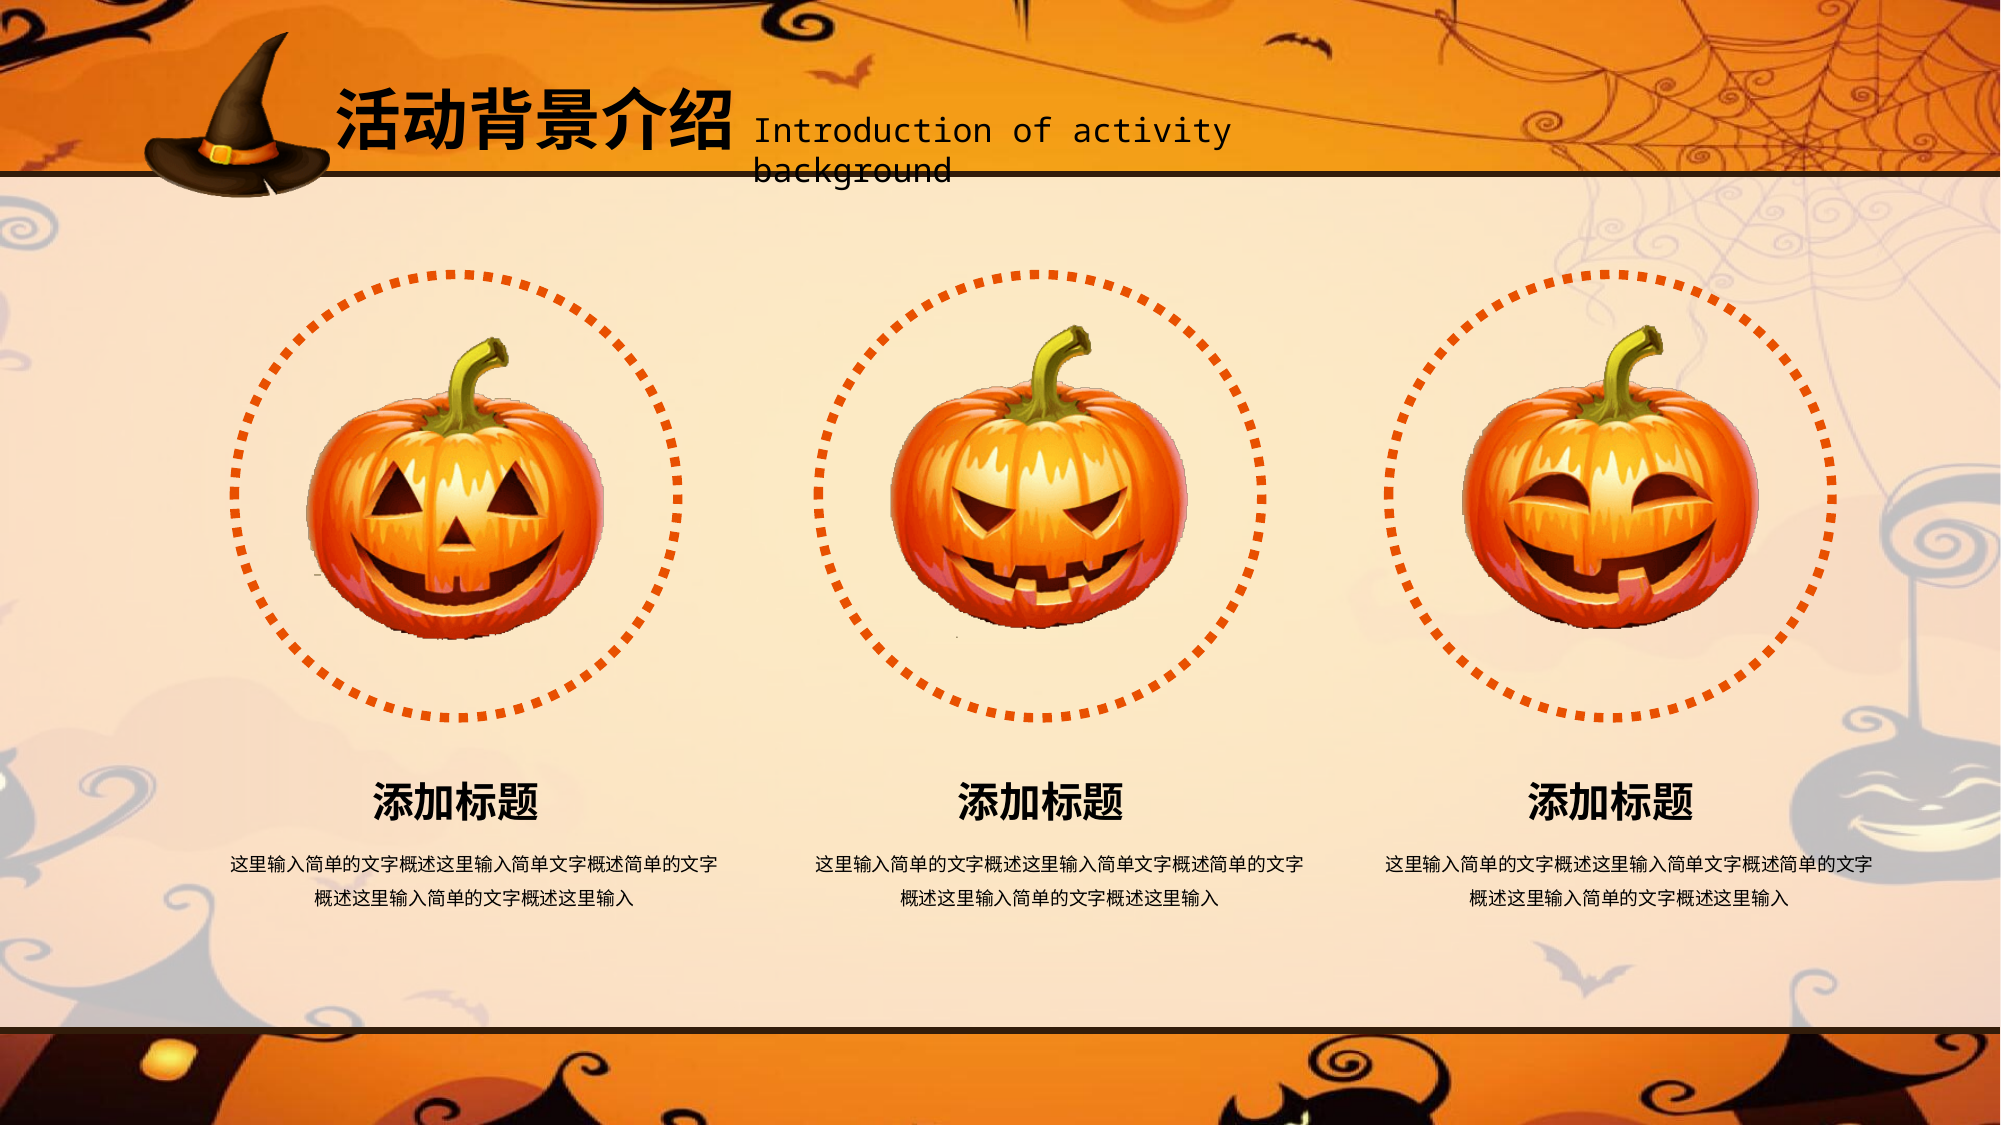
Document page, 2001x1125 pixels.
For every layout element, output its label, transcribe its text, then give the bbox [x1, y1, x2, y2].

picture [1441, 313, 1779, 656]
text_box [209, 768, 738, 914]
text_box [817, 357, 866, 635]
text_box [0, 173, 2000, 1032]
text_box [1482, 273, 1739, 314]
text_box [233, 352, 286, 641]
text_box 活动背景介绍 [330, 63, 752, 167]
text_box [884, 656, 1196, 719]
text_box [1779, 350, 1834, 642]
text_box [626, 352, 679, 641]
text_box [1387, 352, 1441, 641]
picture [286, 325, 626, 668]
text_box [1365, 768, 1894, 914]
text_box [313, 273, 599, 325]
text_box [1214, 357, 1263, 635]
text_box Introduction of activity background [737, 101, 1408, 197]
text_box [795, 768, 1324, 914]
picture [866, 313, 1214, 656]
text_box [1455, 656, 1766, 719]
text_box [911, 273, 1169, 314]
picture [0, 0, 2001, 1125]
text_box [315, 668, 597, 719]
